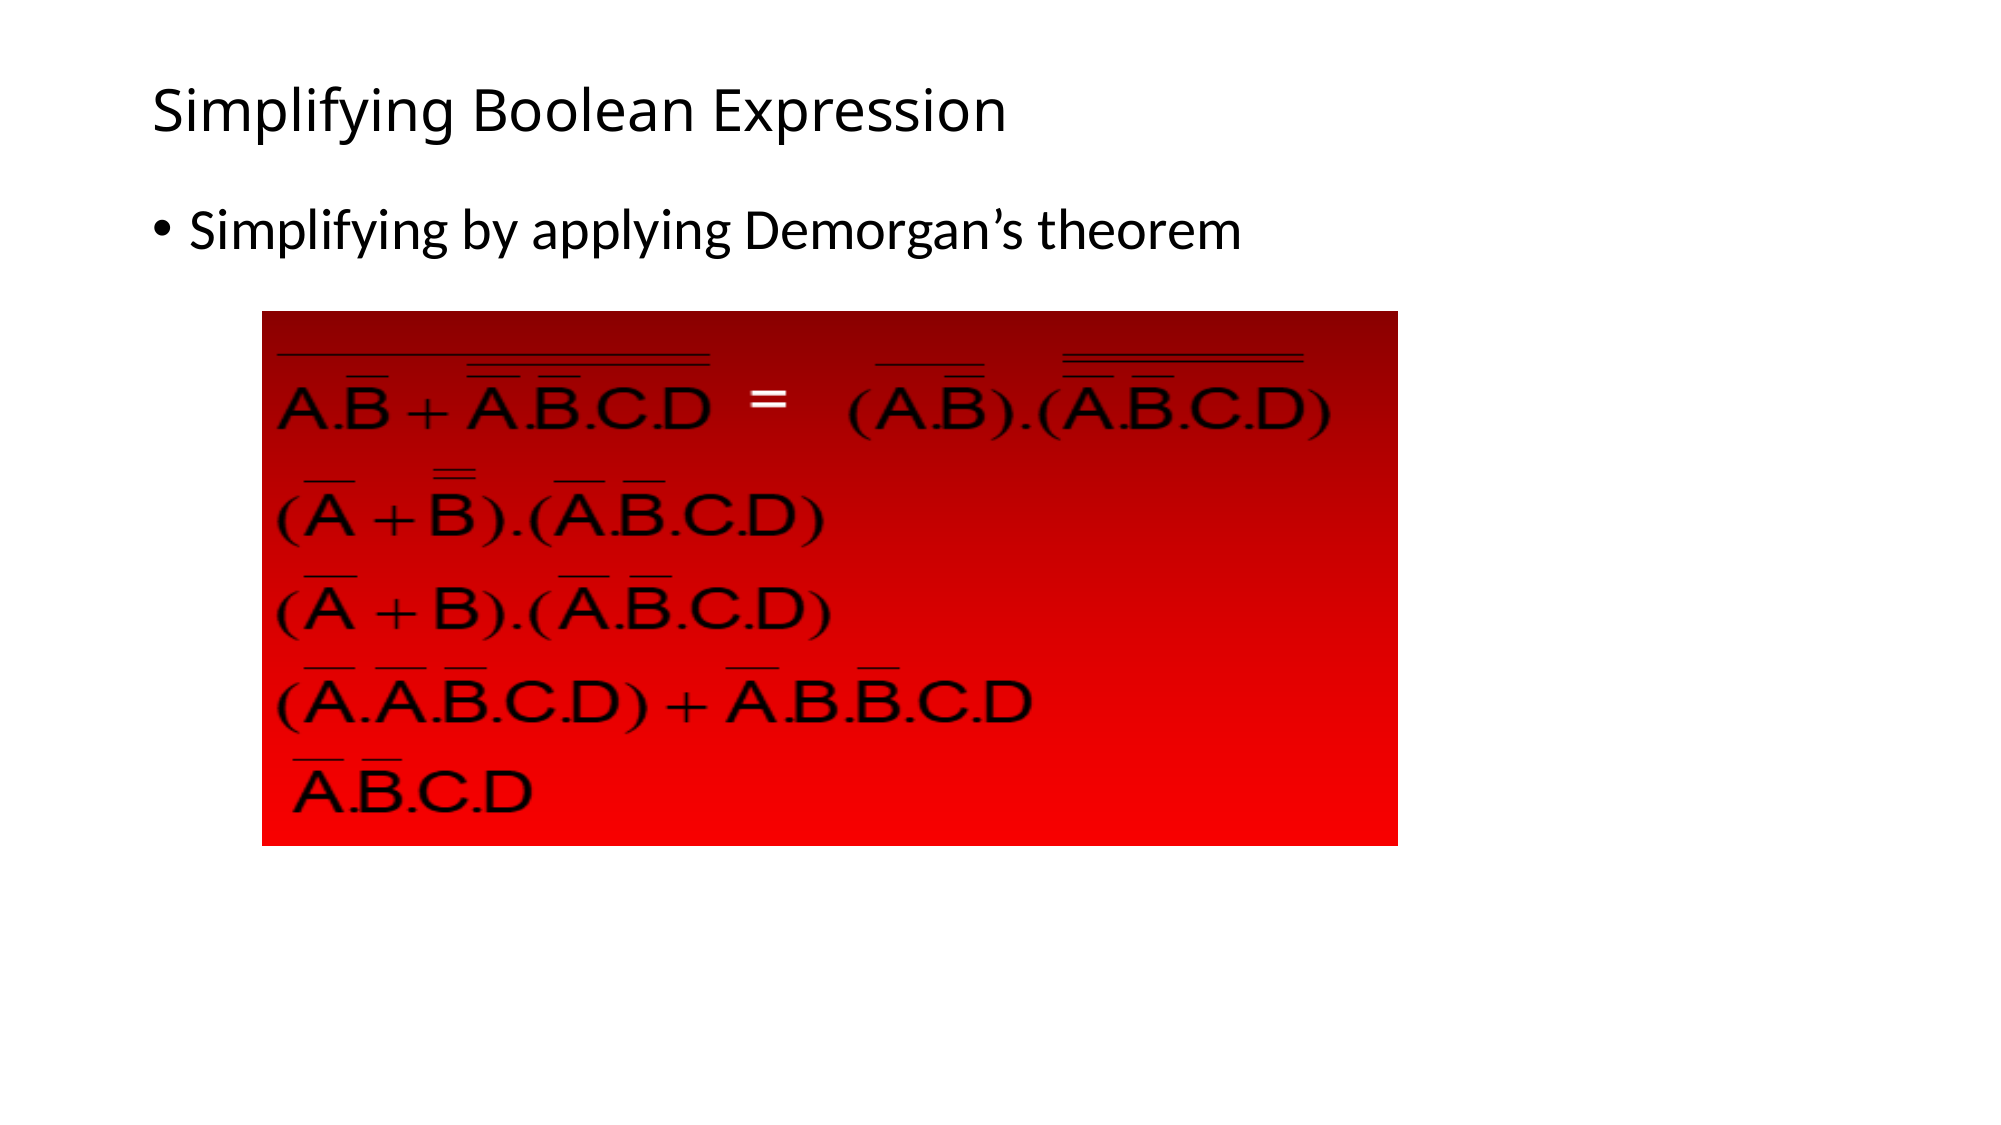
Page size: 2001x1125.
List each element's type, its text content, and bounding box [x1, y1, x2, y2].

picture [261, 311, 1398, 846]
title Simplifying Boolean Expression [137, 59, 1863, 165]
list Simplifying by applying Demorgan’s theorem [137, 191, 1863, 1014]
